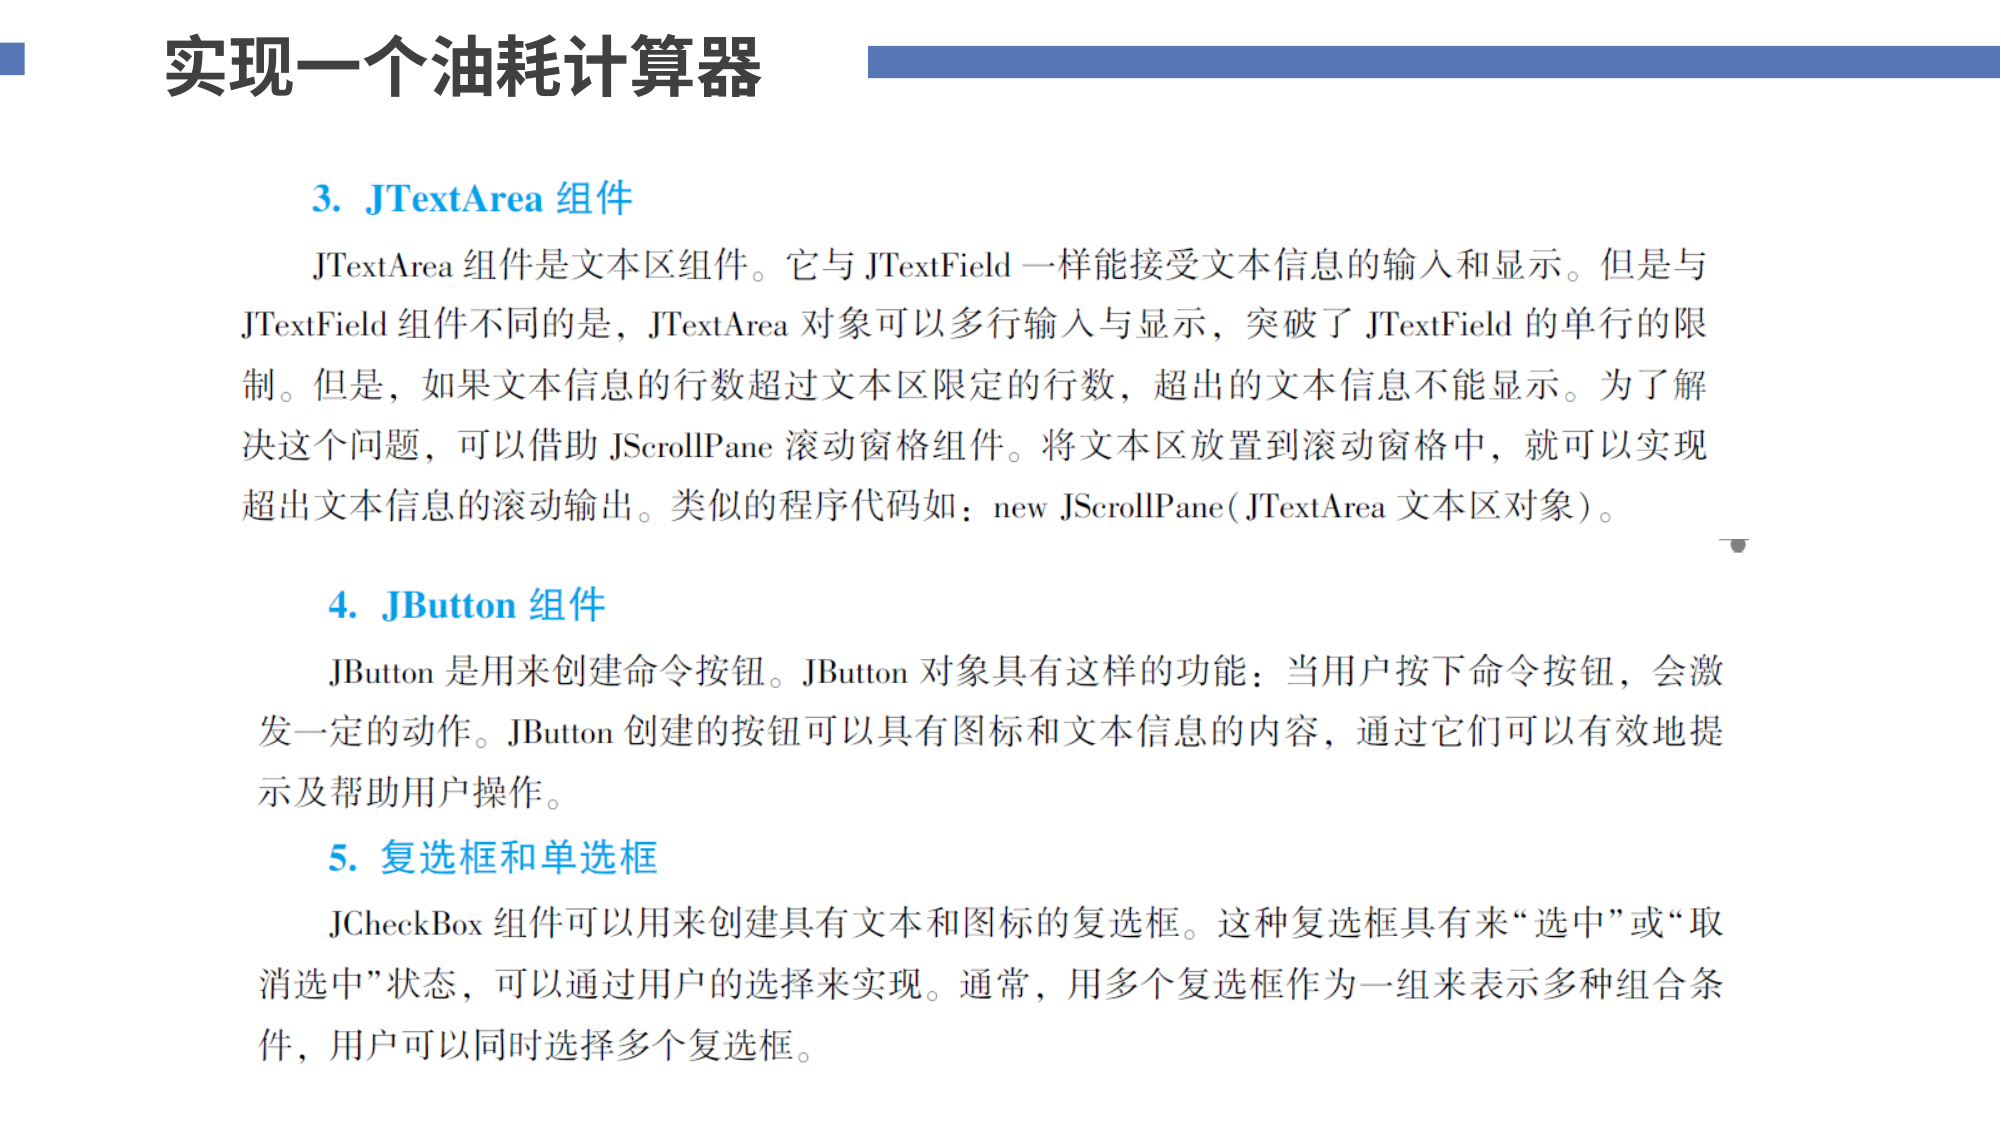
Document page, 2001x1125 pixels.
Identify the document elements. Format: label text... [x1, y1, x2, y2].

text_box 实现一个油耗计算器 [162, 25, 769, 106]
picture [198, 170, 1749, 1070]
text_box [0, 41, 26, 76]
text_box [867, 45, 2000, 79]
